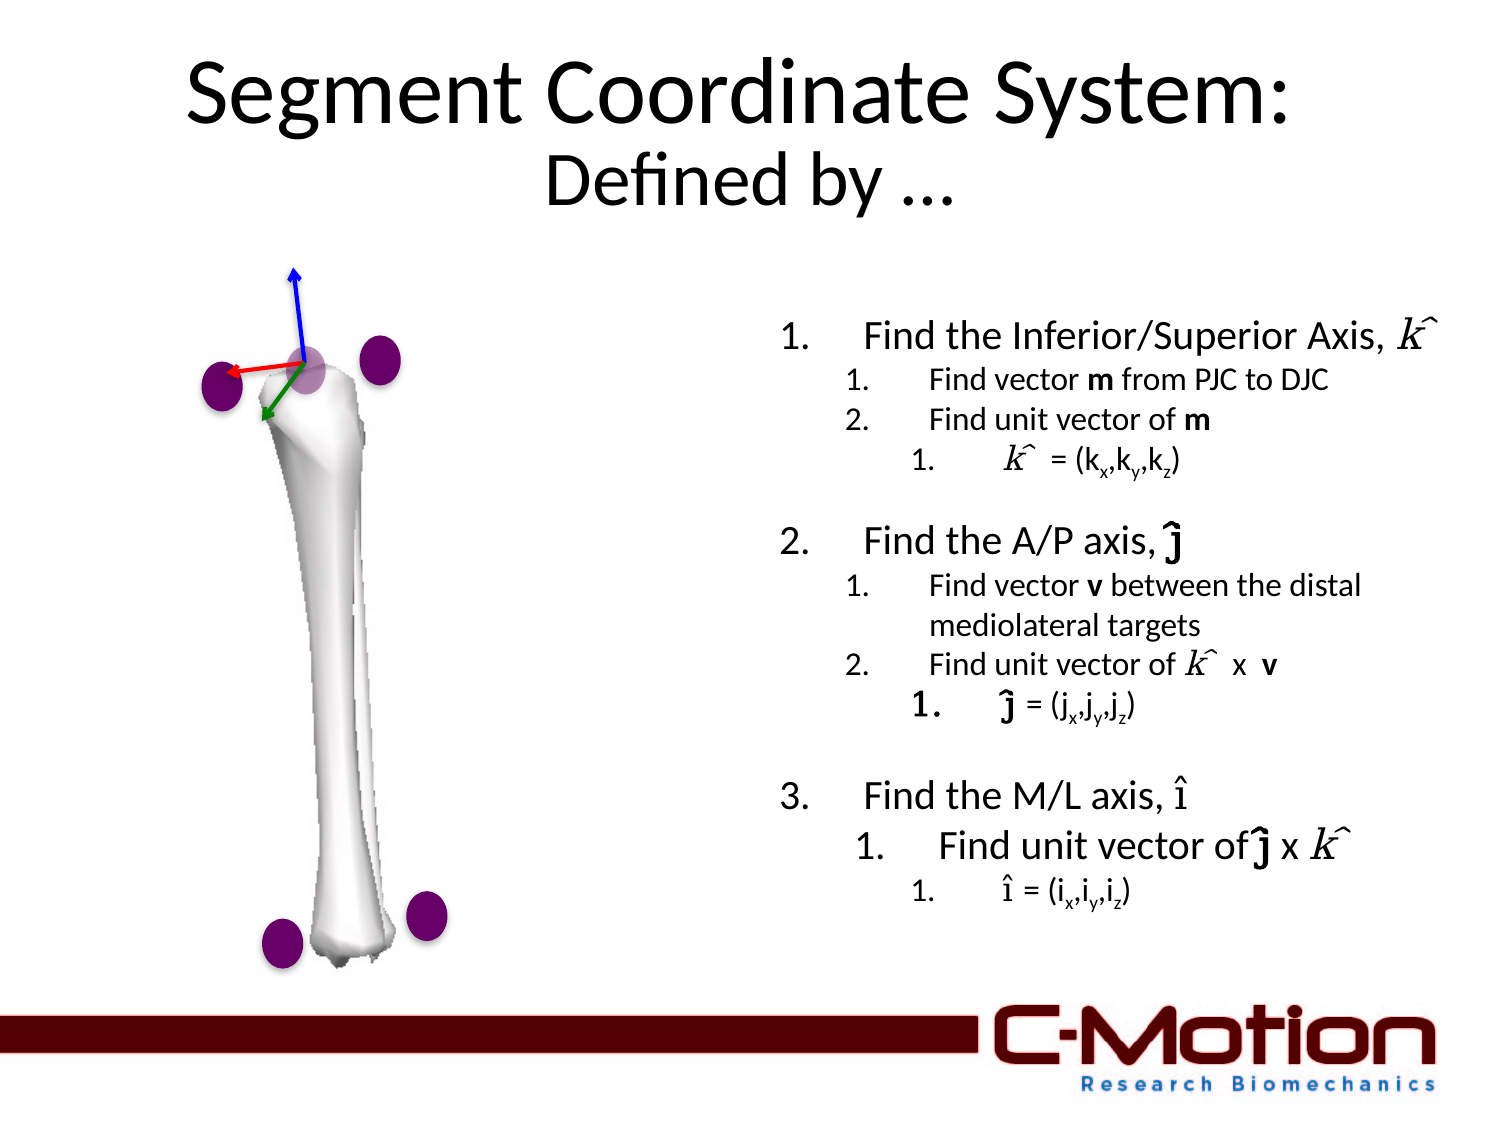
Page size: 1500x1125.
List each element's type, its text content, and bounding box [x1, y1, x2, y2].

text_box [309, 345, 323, 355]
text_box [201, 362, 217, 411]
text_box [360, 335, 401, 355]
text_box Segment Coordinate System: Defined by … [74, 45, 1425, 233]
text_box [222, 271, 304, 421]
picture [0, 357, 1500, 1096]
text_box Find the Inferior/Superior Axis, k ̂ Find vector m from PJC to DJC Find unit vector of m k ̂ = (kx,ky,kz) Find the A/P axis, ĵ Find vector v between the distal mediolateral targets Find unit vector of k ̂ x v ĵ = (jx,jy,jz) Find the M/L axis, î Find unit vector of ĵ x k ̂ î = (ix,iy,iz) [764, 300, 1451, 921]
